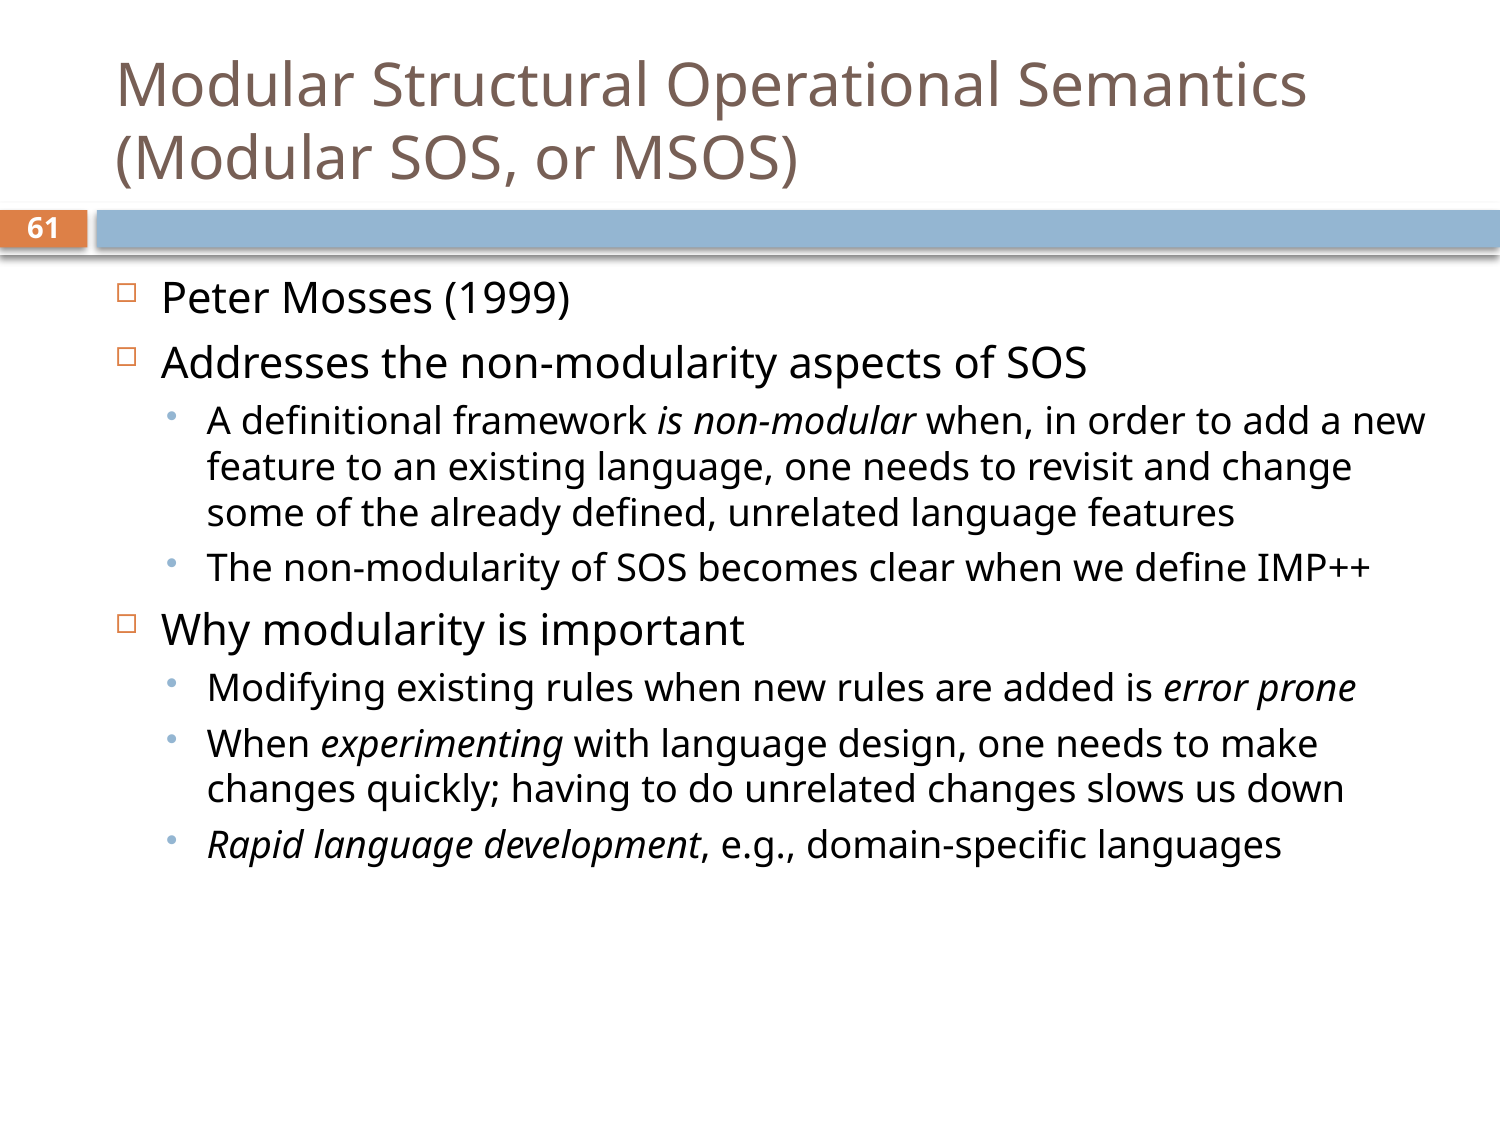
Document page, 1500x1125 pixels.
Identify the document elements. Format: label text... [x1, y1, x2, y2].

title Modular Structural Operational Semantics (Modular SOS, or MSOS) [100, 37, 1438, 200]
slide_number 61 [0, 208, 88, 249]
list Peter Mosses (1999) Addresses the non-modularity aspects of SOS A definitional framework is non-modular when, in order to add a new feature to an existing language, one needs to revisit and change some of the already defined, unrelated language features The non-modularity of SOS becomes clear when we define IMP++ Why modularity is important Modifying existing rules when new rules are added is error prone When experimenting with language design, one needs to make changes quickly; having to do unrelated changes slows us down Rapid language development, e.g., domain-specific languages [100, 262, 1450, 1000]
